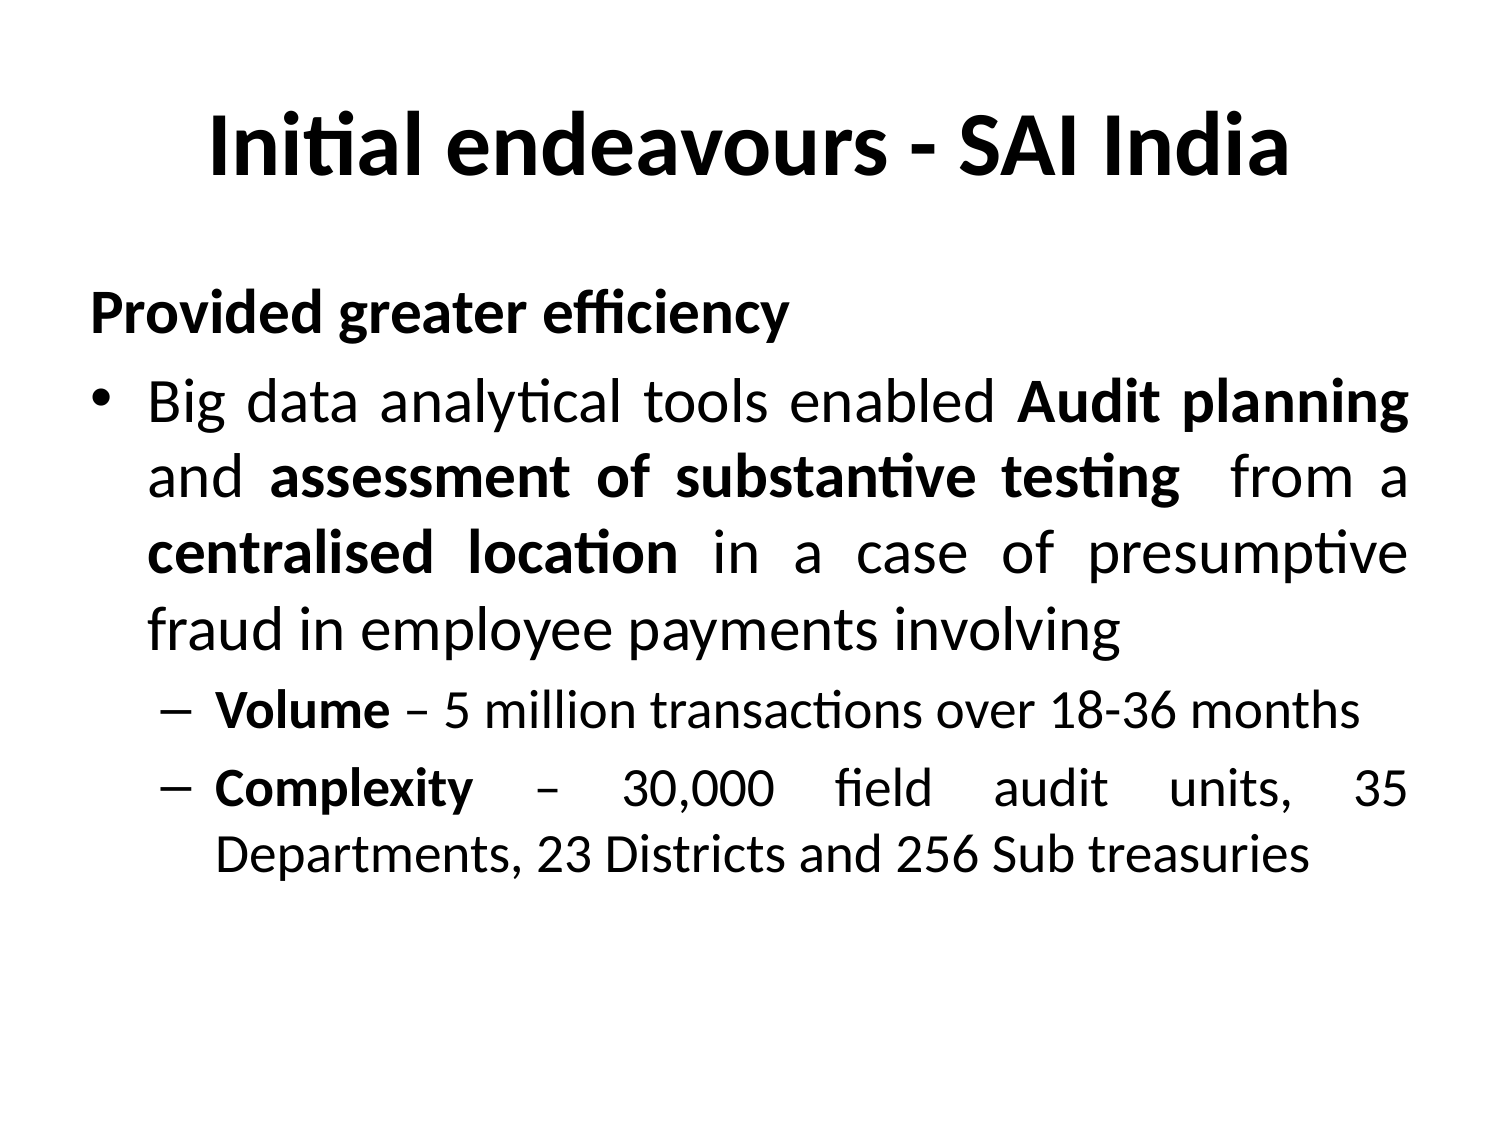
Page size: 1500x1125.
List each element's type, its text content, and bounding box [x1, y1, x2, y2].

list Provided greater efficiency Big data analytical tools enabled Audit planning and assessment of substantive testing from a centralised location in a case of presumptive fraud in employee payments involving Volume – 5 million transactions over 18-36 months Complexity – 30,000 field audit units, 35 Departments, 23 Districts and 256 Sub treasuries [75, 262, 1425, 1005]
title Initial endeavours - SAI India [75, 45, 1425, 233]
